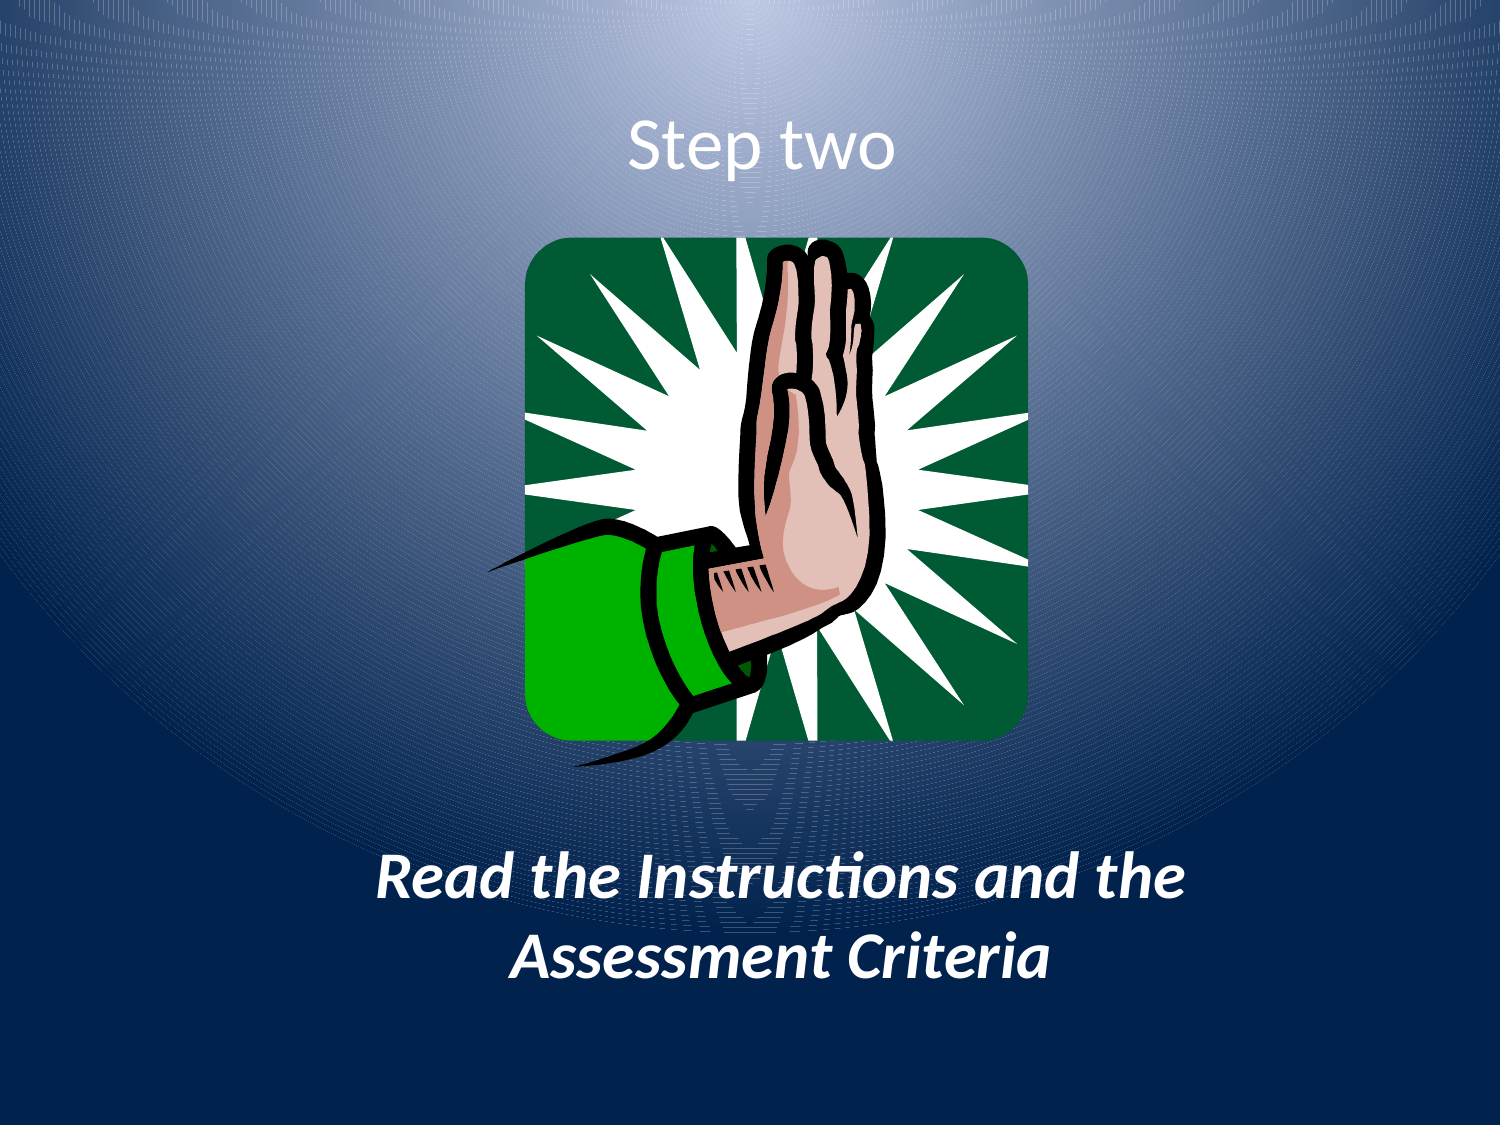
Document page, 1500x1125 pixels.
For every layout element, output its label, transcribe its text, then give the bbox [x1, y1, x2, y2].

text_box Step two [187, 87, 1338, 193]
text_box Read the Instructions and the Assessment Criteria [237, 824, 1325, 1000]
picture [487, 237, 1029, 768]
